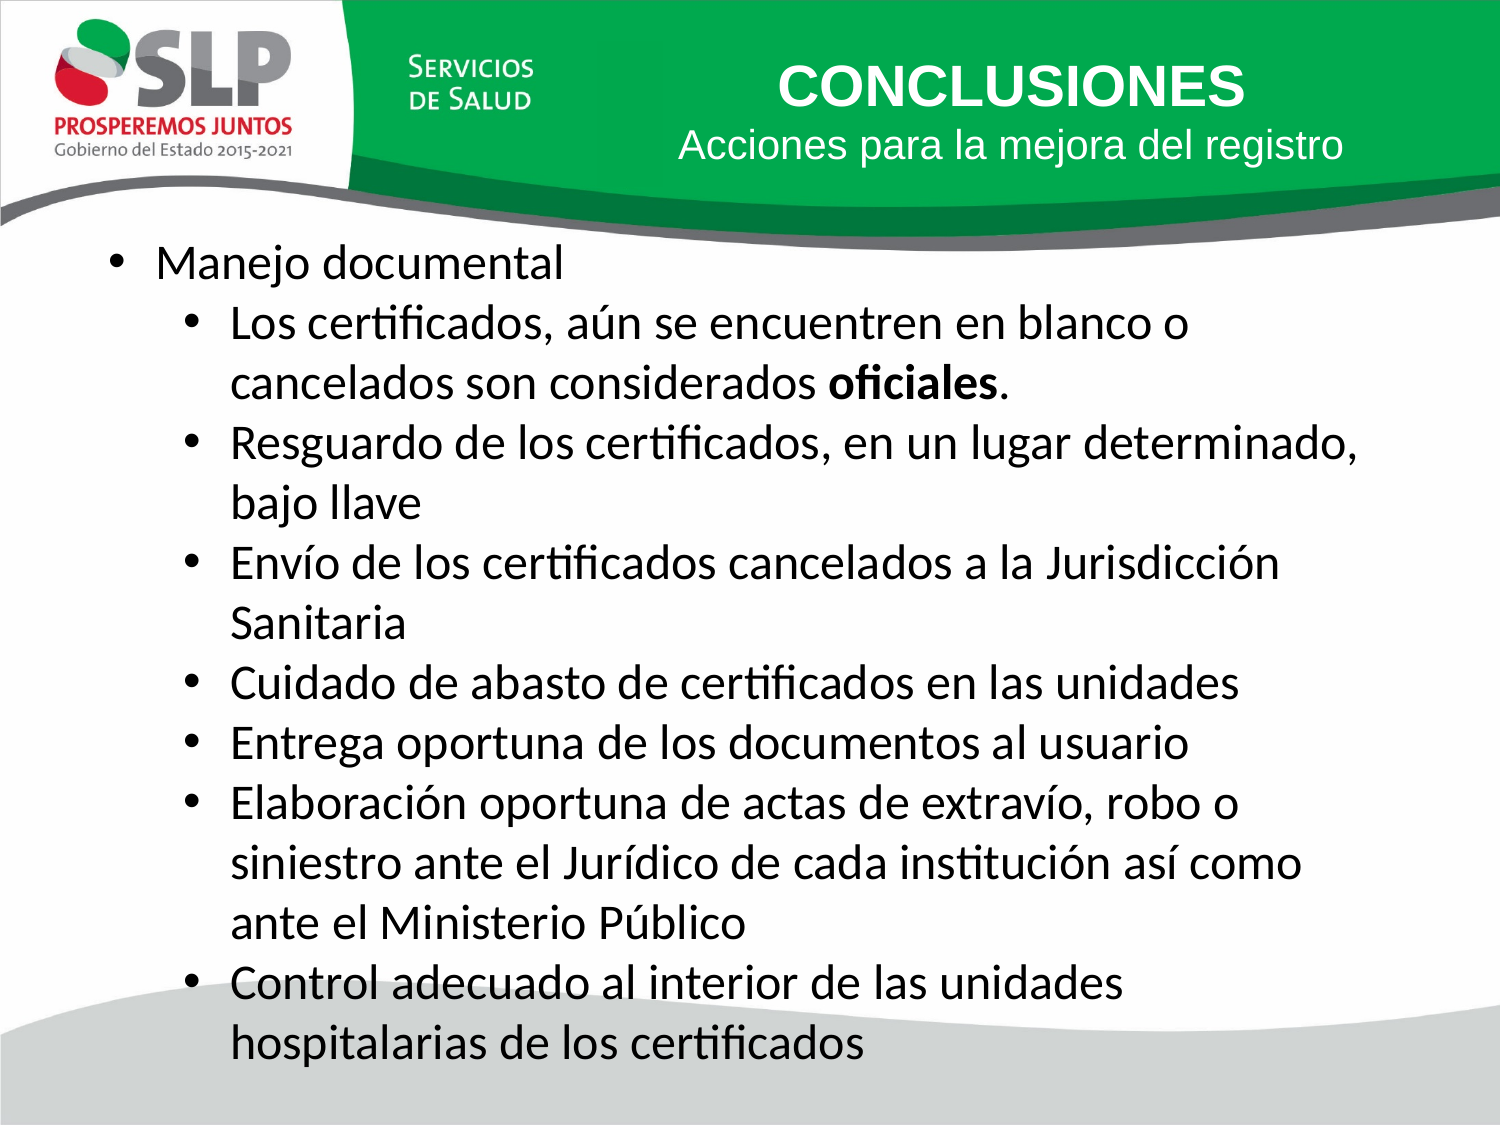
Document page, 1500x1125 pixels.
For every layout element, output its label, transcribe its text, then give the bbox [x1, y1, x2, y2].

text_box CONCLUSIONES Acciones para la mejora del registro [663, 40, 1360, 176]
text_box Manejo documental Los certificados, aún se encuentren en blanco o cancelados son considerados oficiales. Resguardo de los certificados, en un lugar determinado, bajo llave Envío de los certificados cancelados a la Jurisdicción Sanitaria Cuidado de abasto de certificados en las unidades Entrega oportuna de los documentos al usuario Elaboración oportuna de actas de extravío, robo o siniestro ante el Jurídico de cada institución así como ante el Ministerio Público Control adecuado al interior de las unidades hospitalarias de los certificados [100, 222, 1402, 1078]
picture [0, 0, 1500, 1125]
